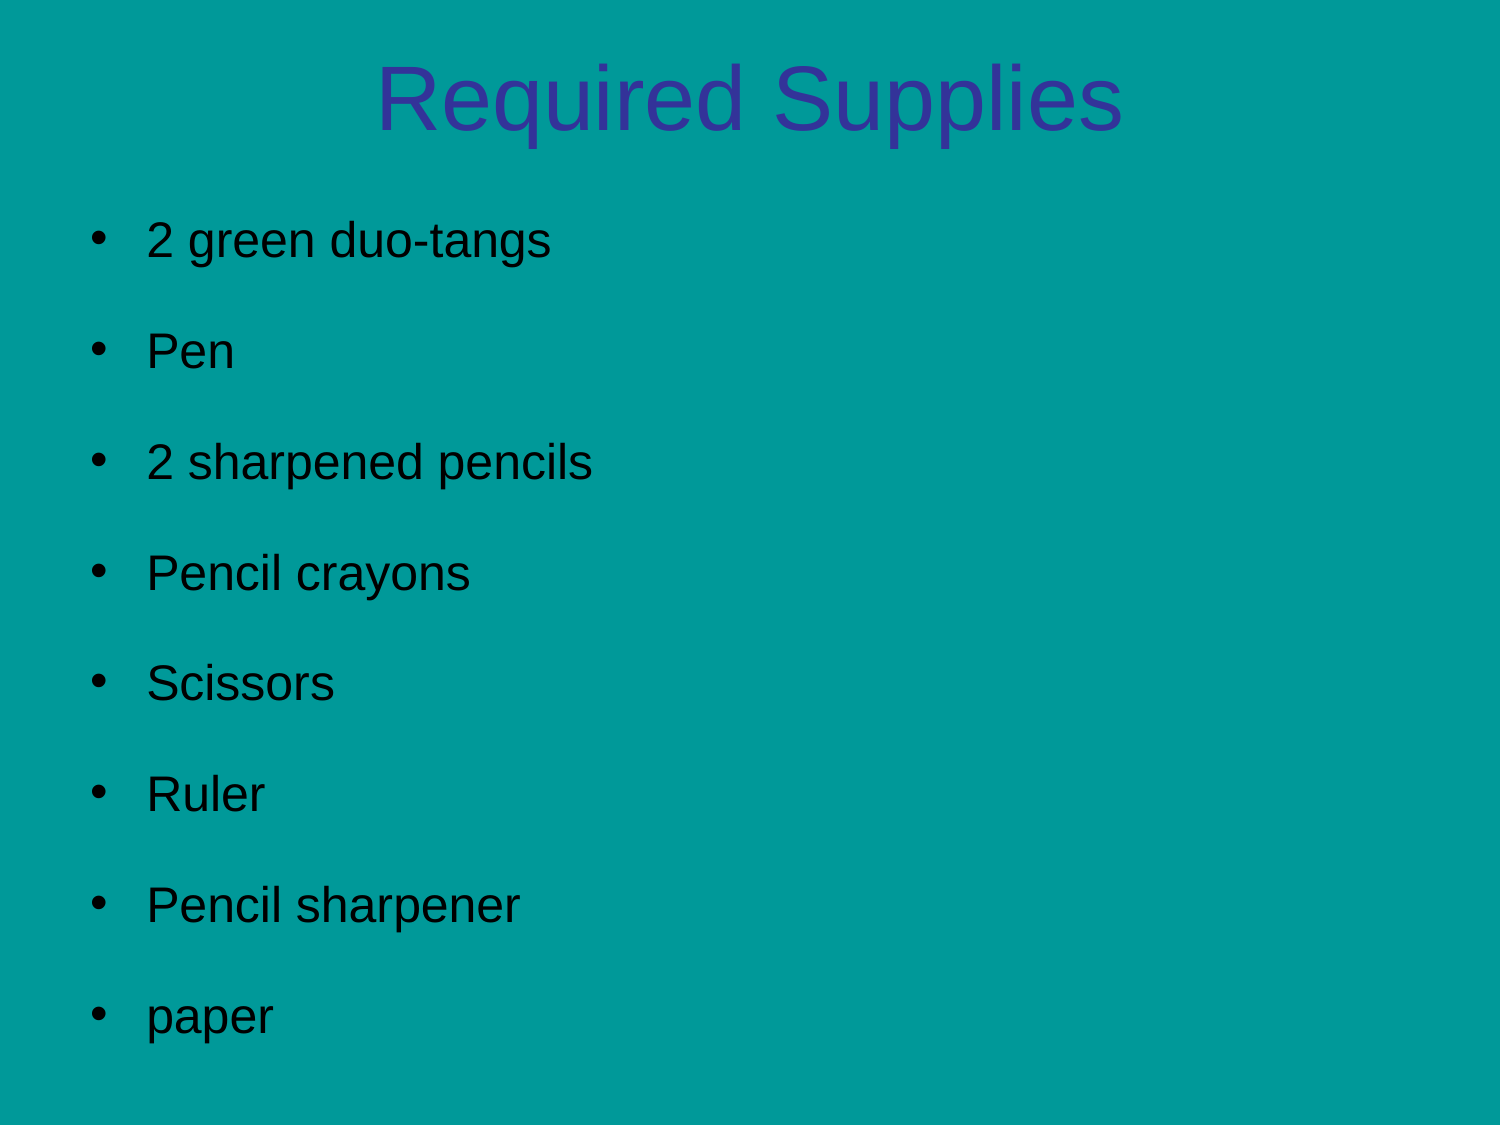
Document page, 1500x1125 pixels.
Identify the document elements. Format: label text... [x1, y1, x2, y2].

title Required Supplies [75, 0, 1425, 188]
list 2 green duo-tangs Pen 2 sharpened pencils Pencil crayons Scissors Ruler Pencil sharpener paper [75, 200, 1425, 943]
